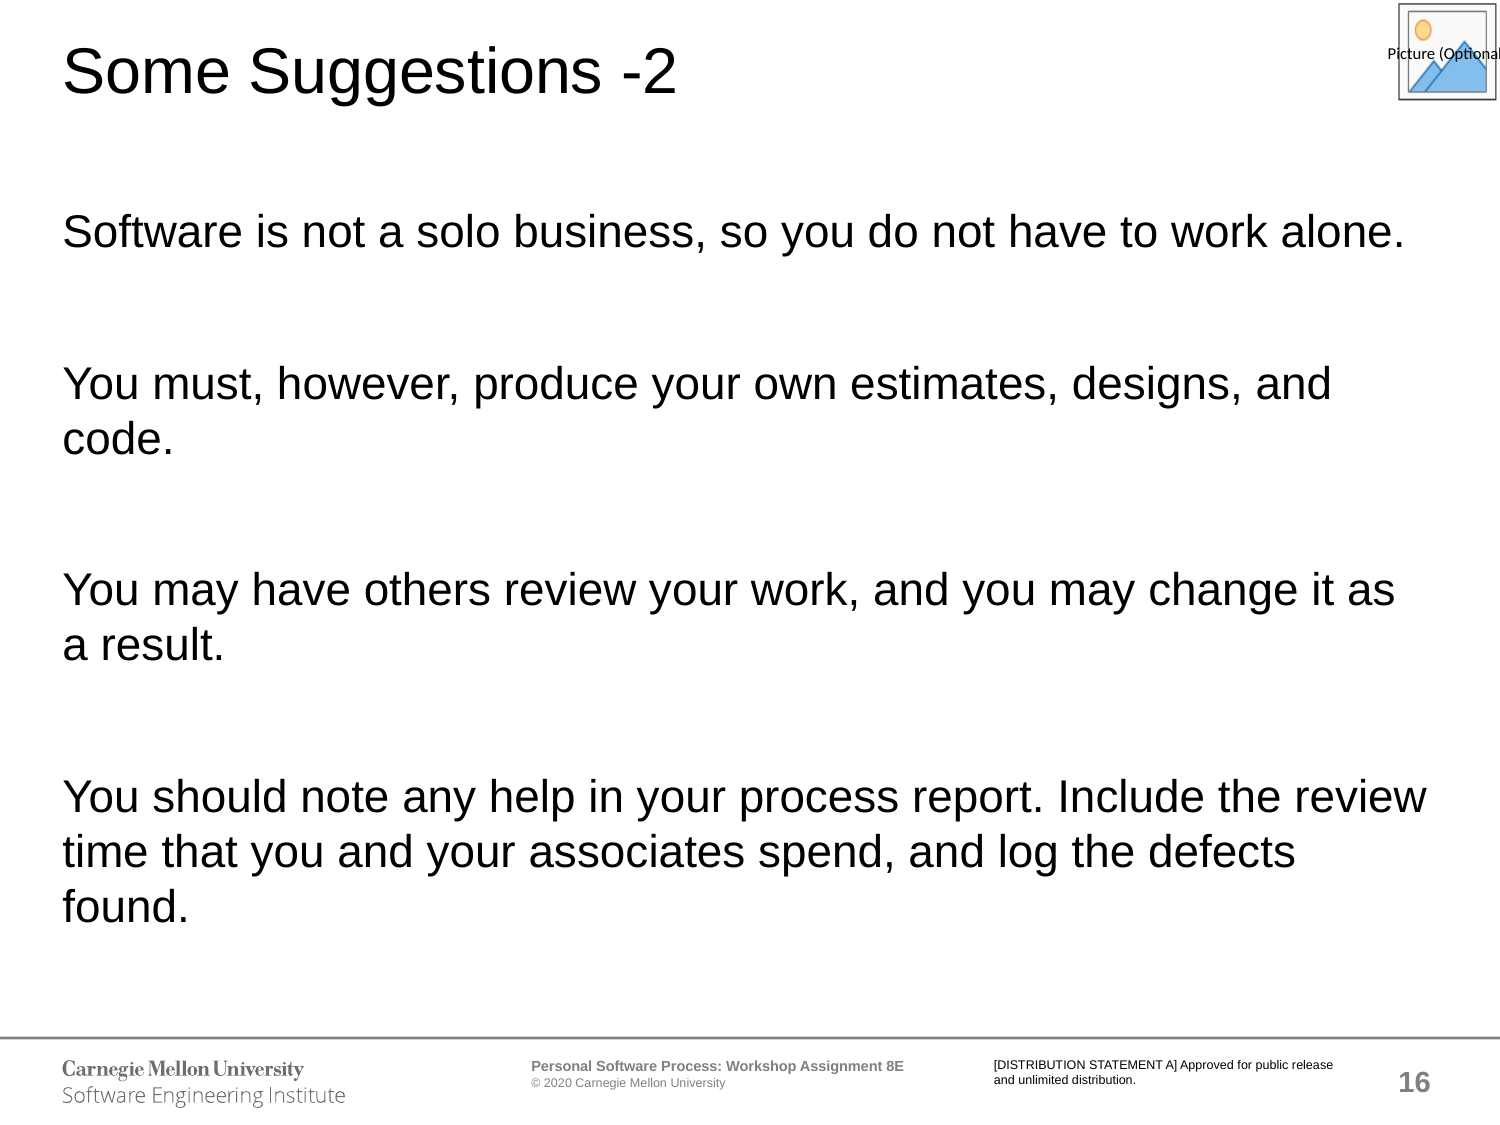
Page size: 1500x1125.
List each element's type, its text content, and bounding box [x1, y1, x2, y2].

title Some Suggestions -2 [62, 37, 1338, 182]
picture [1394, 0, 1500, 105]
list Software is not a solo business, so you do not have to work alone. You must, however, produce your own estimates, designs, and code. You may have others review your work, and you may change it as a result. You should note any help in your process report. Include the review time that you and your associates spend, and log the defects found. [62, 201, 1431, 1000]
